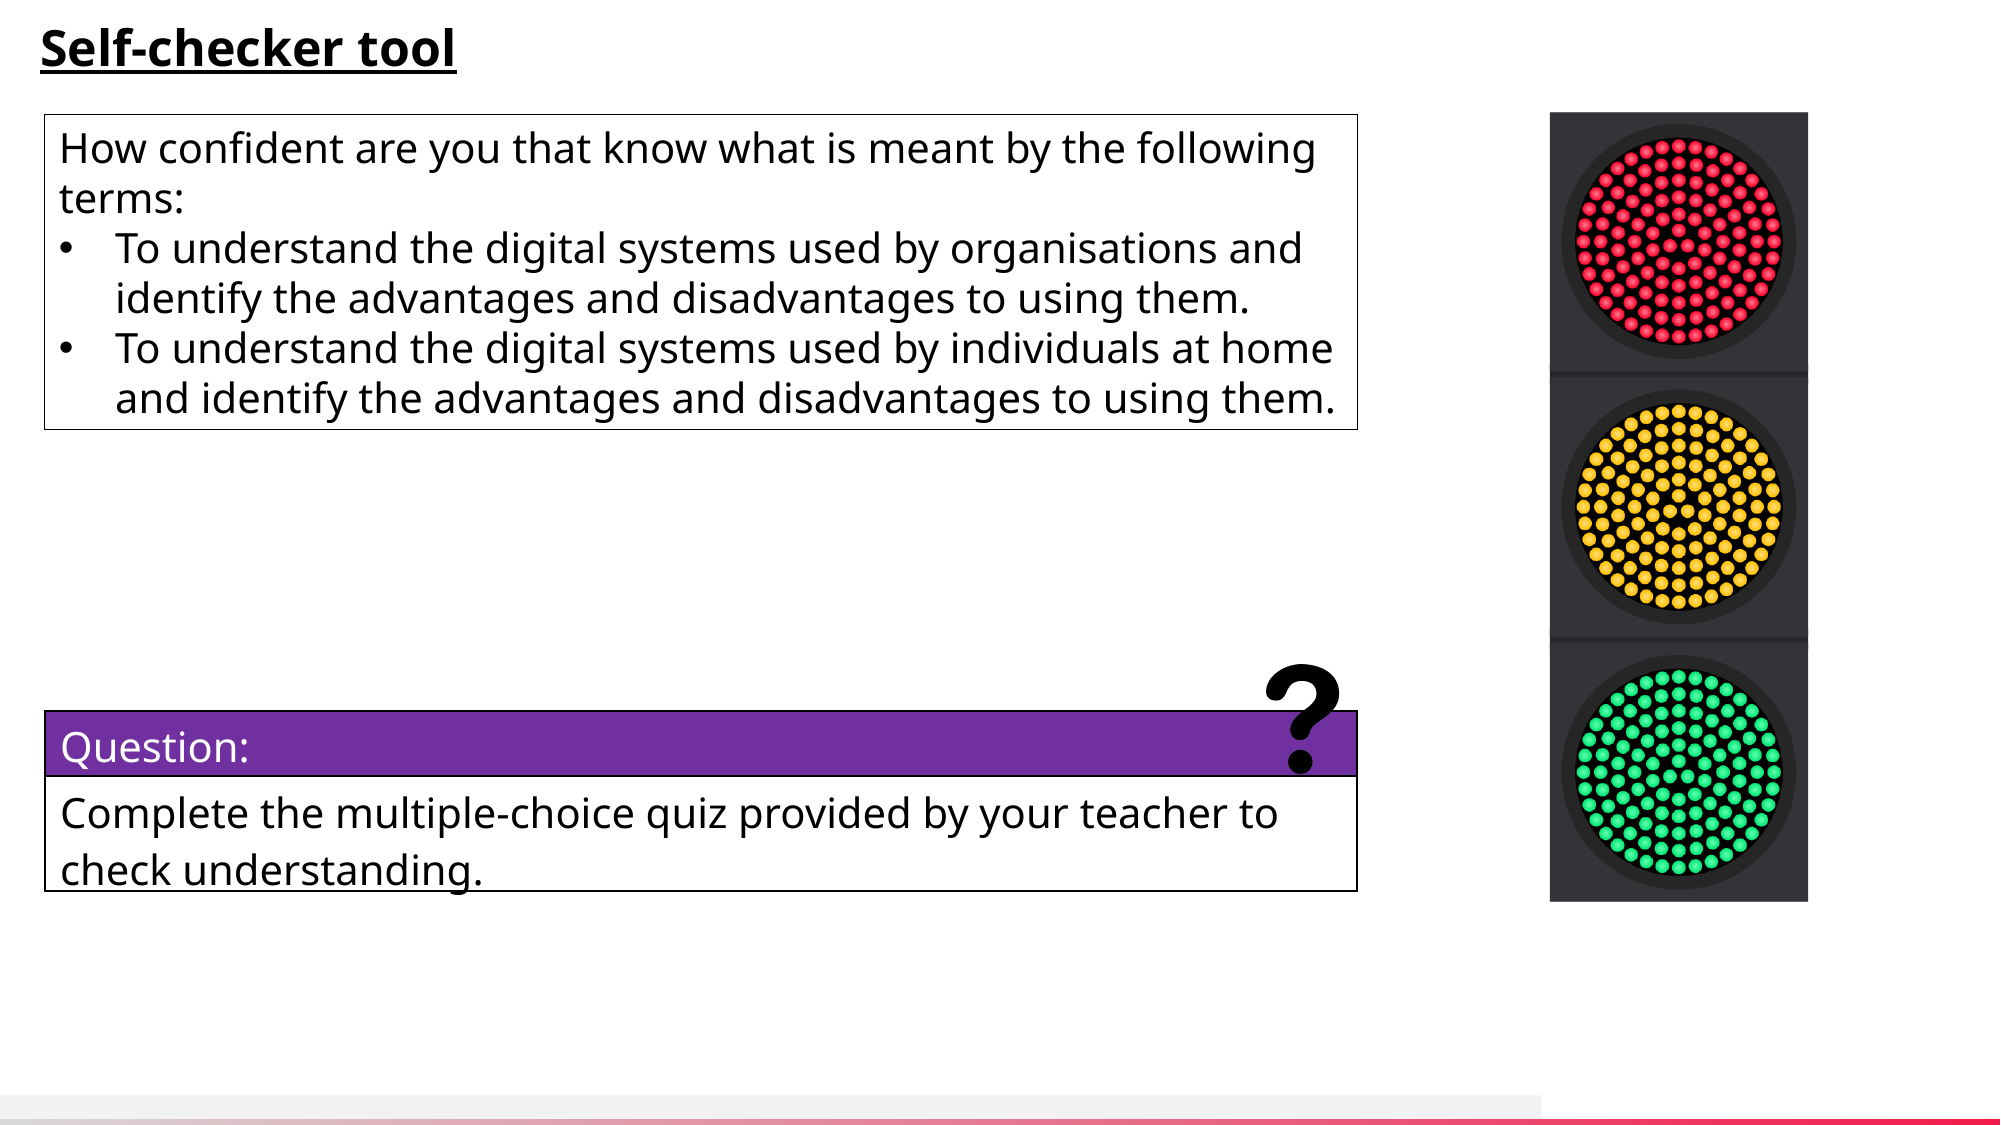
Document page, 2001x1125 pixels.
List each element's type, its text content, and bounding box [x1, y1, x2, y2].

picture [1247, 663, 1358, 774]
table_header Question: [46, 712, 1356, 775]
table_cell Complete the multiple-choice quiz provided by your teacher to check understanding. [46, 777, 1356, 890]
text_box How confident are you that know what is meant by the following terms: To understand the digital systems used by organisations and identify the advantages and disadvantages to using them. To understand the digital systems used by individuals at home and identify the advantages and disadvantages to using them. [44, 114, 1358, 430]
picture [1421, 71, 1933, 942]
text_box Self-checker tool [25, 8, 2000, 189]
